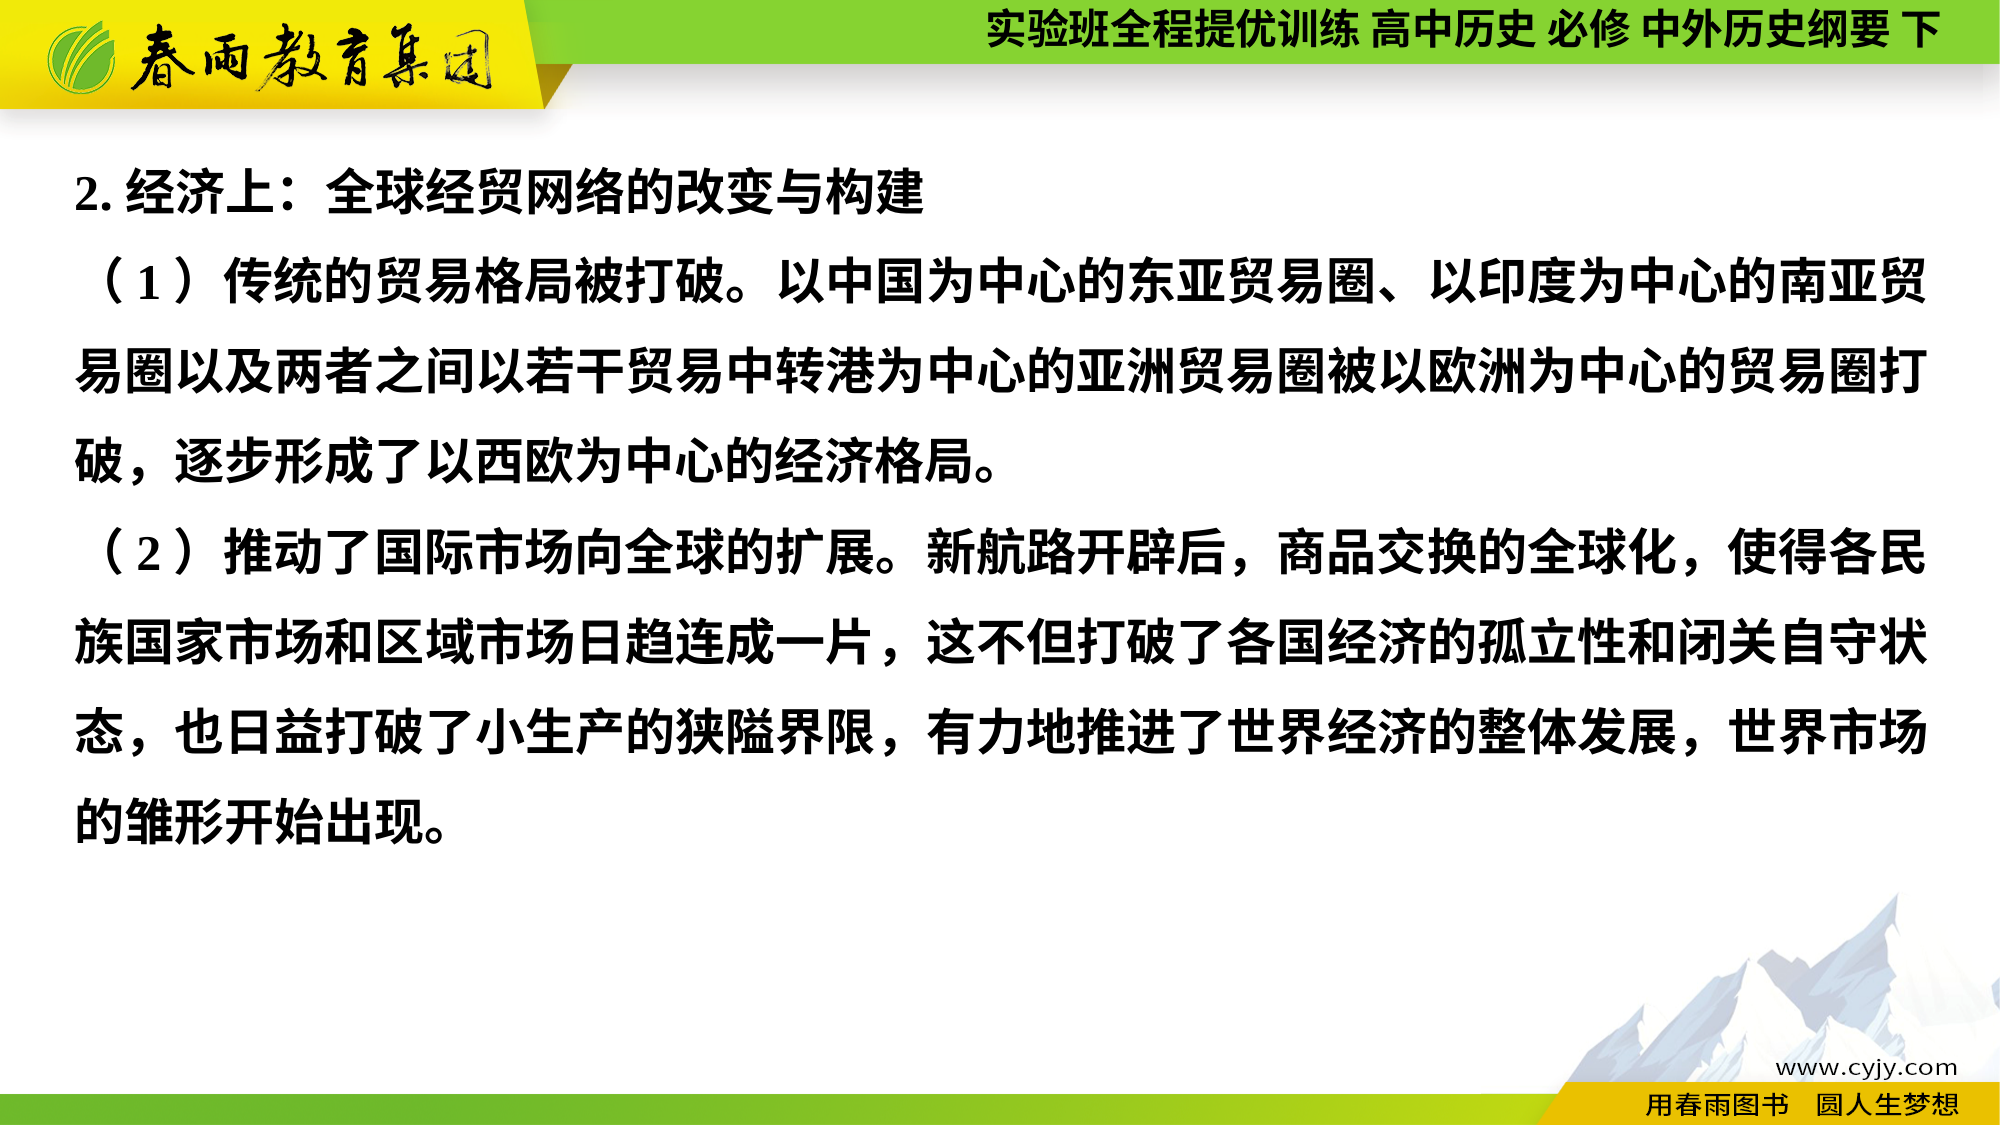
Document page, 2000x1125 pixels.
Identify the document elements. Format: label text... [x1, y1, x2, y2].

picture [0, 0, 2000, 1125]
list 2.经济上：全球经贸网络的改变与构建 （1）传统的贸易格局被打破。以中国为中心的东亚贸易圈、以印度为中心的南亚贸易圈以及两者之间以若干贸易中转港为中心的亚洲贸易圈被以欧洲为中心的贸易圈打破，逐步形成了以西欧为中心的经济格局。 （2）推动了国际市场向全球的扩展。新航路开辟后，商品交换的全球化，使得各民族国家市场和区域市场日趋连成一片，这不但打破了各国经济的孤立性和闭关自守状态，也日益打破了小生产的狭隘界限，有力地推进了世界经济的整体发展，世界市场的雏形开始出现。 [59, 122, 1944, 854]
